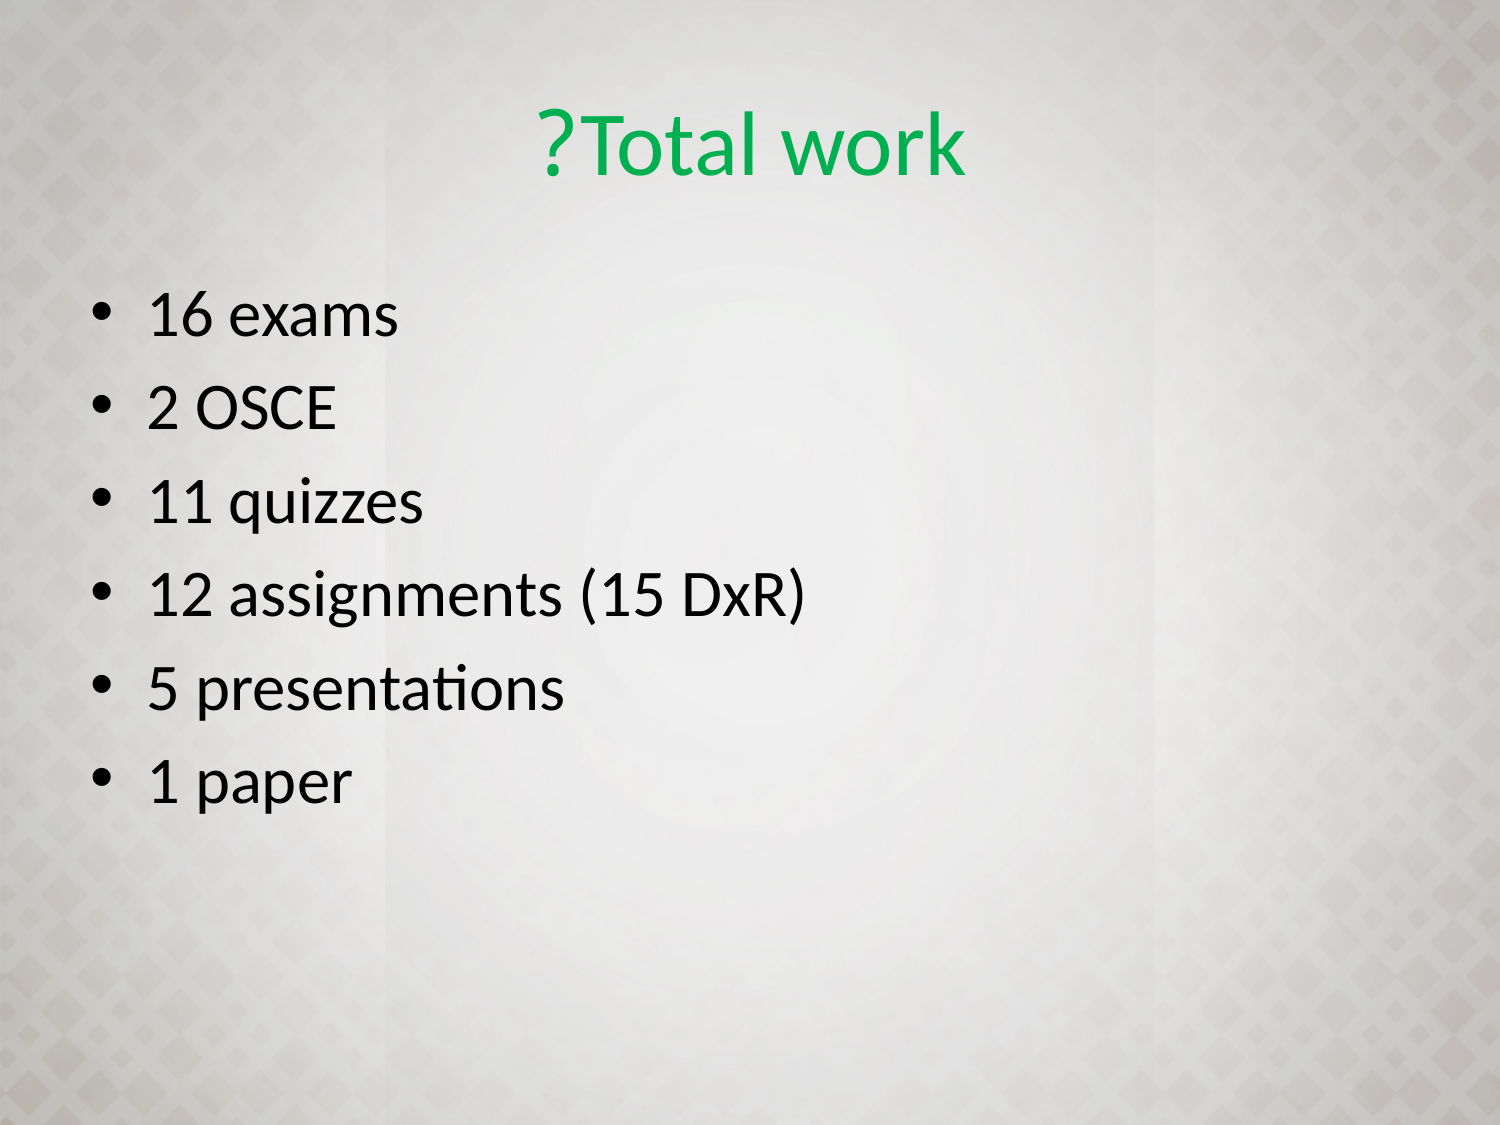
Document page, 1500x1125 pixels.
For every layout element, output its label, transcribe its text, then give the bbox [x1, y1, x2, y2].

list 16 exams 2 OSCE 11 quizzes 12 assignments (15 DxR) 5 presentations 1 paper [75, 262, 1425, 1005]
picture [0, 0, 1500, 1125]
title Total work? [75, 45, 1425, 233]
